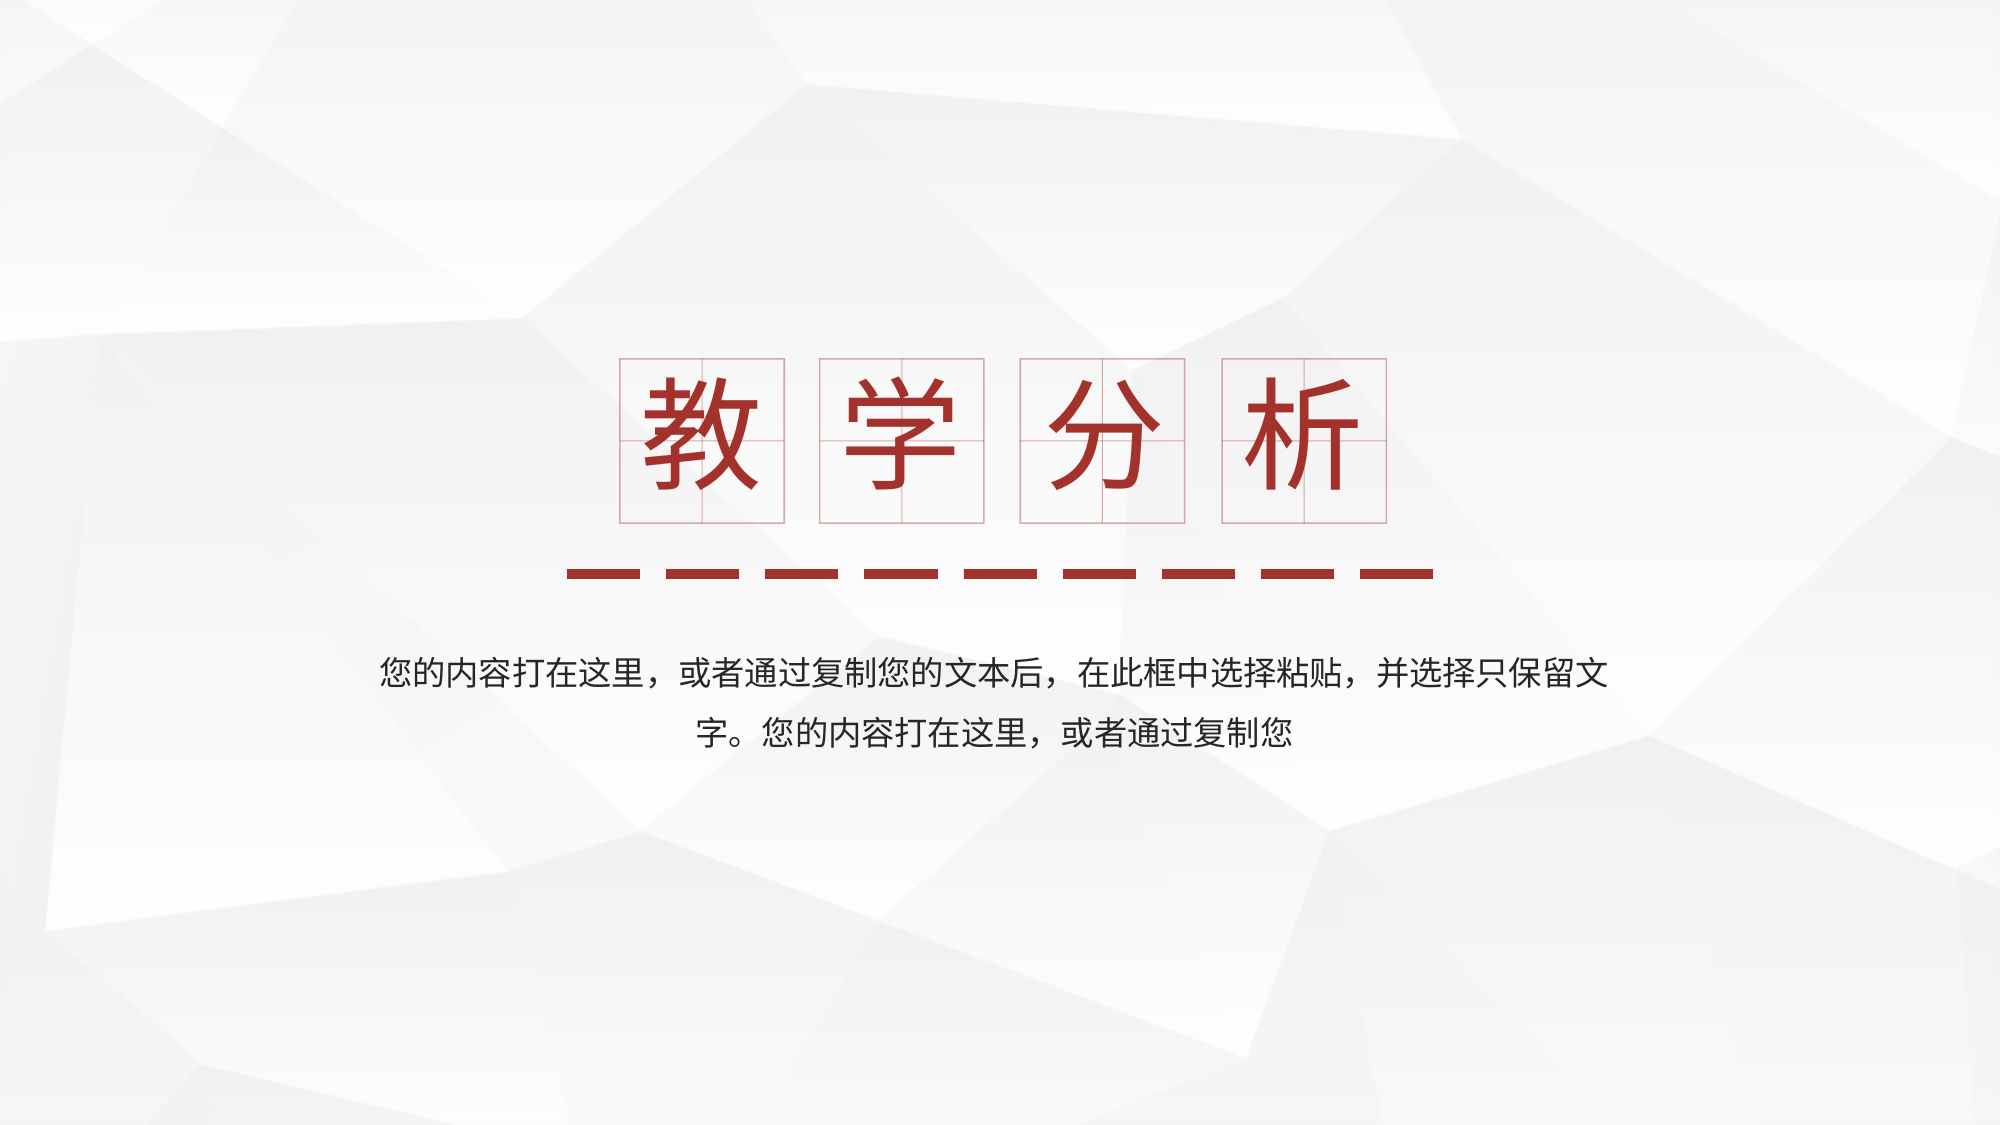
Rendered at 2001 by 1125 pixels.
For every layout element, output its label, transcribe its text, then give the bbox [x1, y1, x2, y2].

text_box [1103, 513, 1186, 524]
text_box [764, 569, 839, 579]
text_box [1019, 513, 1101, 524]
text_box [703, 513, 785, 524]
text_box [665, 569, 740, 579]
text_box 分 [1005, 350, 1204, 513]
text_box [864, 569, 938, 579]
text_box [1305, 513, 1387, 524]
text_box [819, 513, 901, 524]
picture [0, 0, 2000, 1125]
text_box [1359, 569, 1434, 579]
text_box 教 [603, 350, 801, 513]
text_box [1260, 569, 1334, 579]
text_box [963, 569, 1037, 579]
text_box [1221, 513, 1303, 524]
text_box [1161, 569, 1235, 579]
text_box 您的内容打在这里，或者通过复制您的文本后，在此框中选择粘贴，并选择只保留文字。您的内容打在这里，或者通过复制您 [350, 624, 1639, 760]
text_box 析 [1204, 350, 1402, 513]
text_box [619, 513, 701, 524]
text_box 学 [801, 350, 1000, 513]
text_box [1062, 569, 1136, 579]
text_box [566, 569, 640, 579]
text_box [903, 513, 985, 524]
